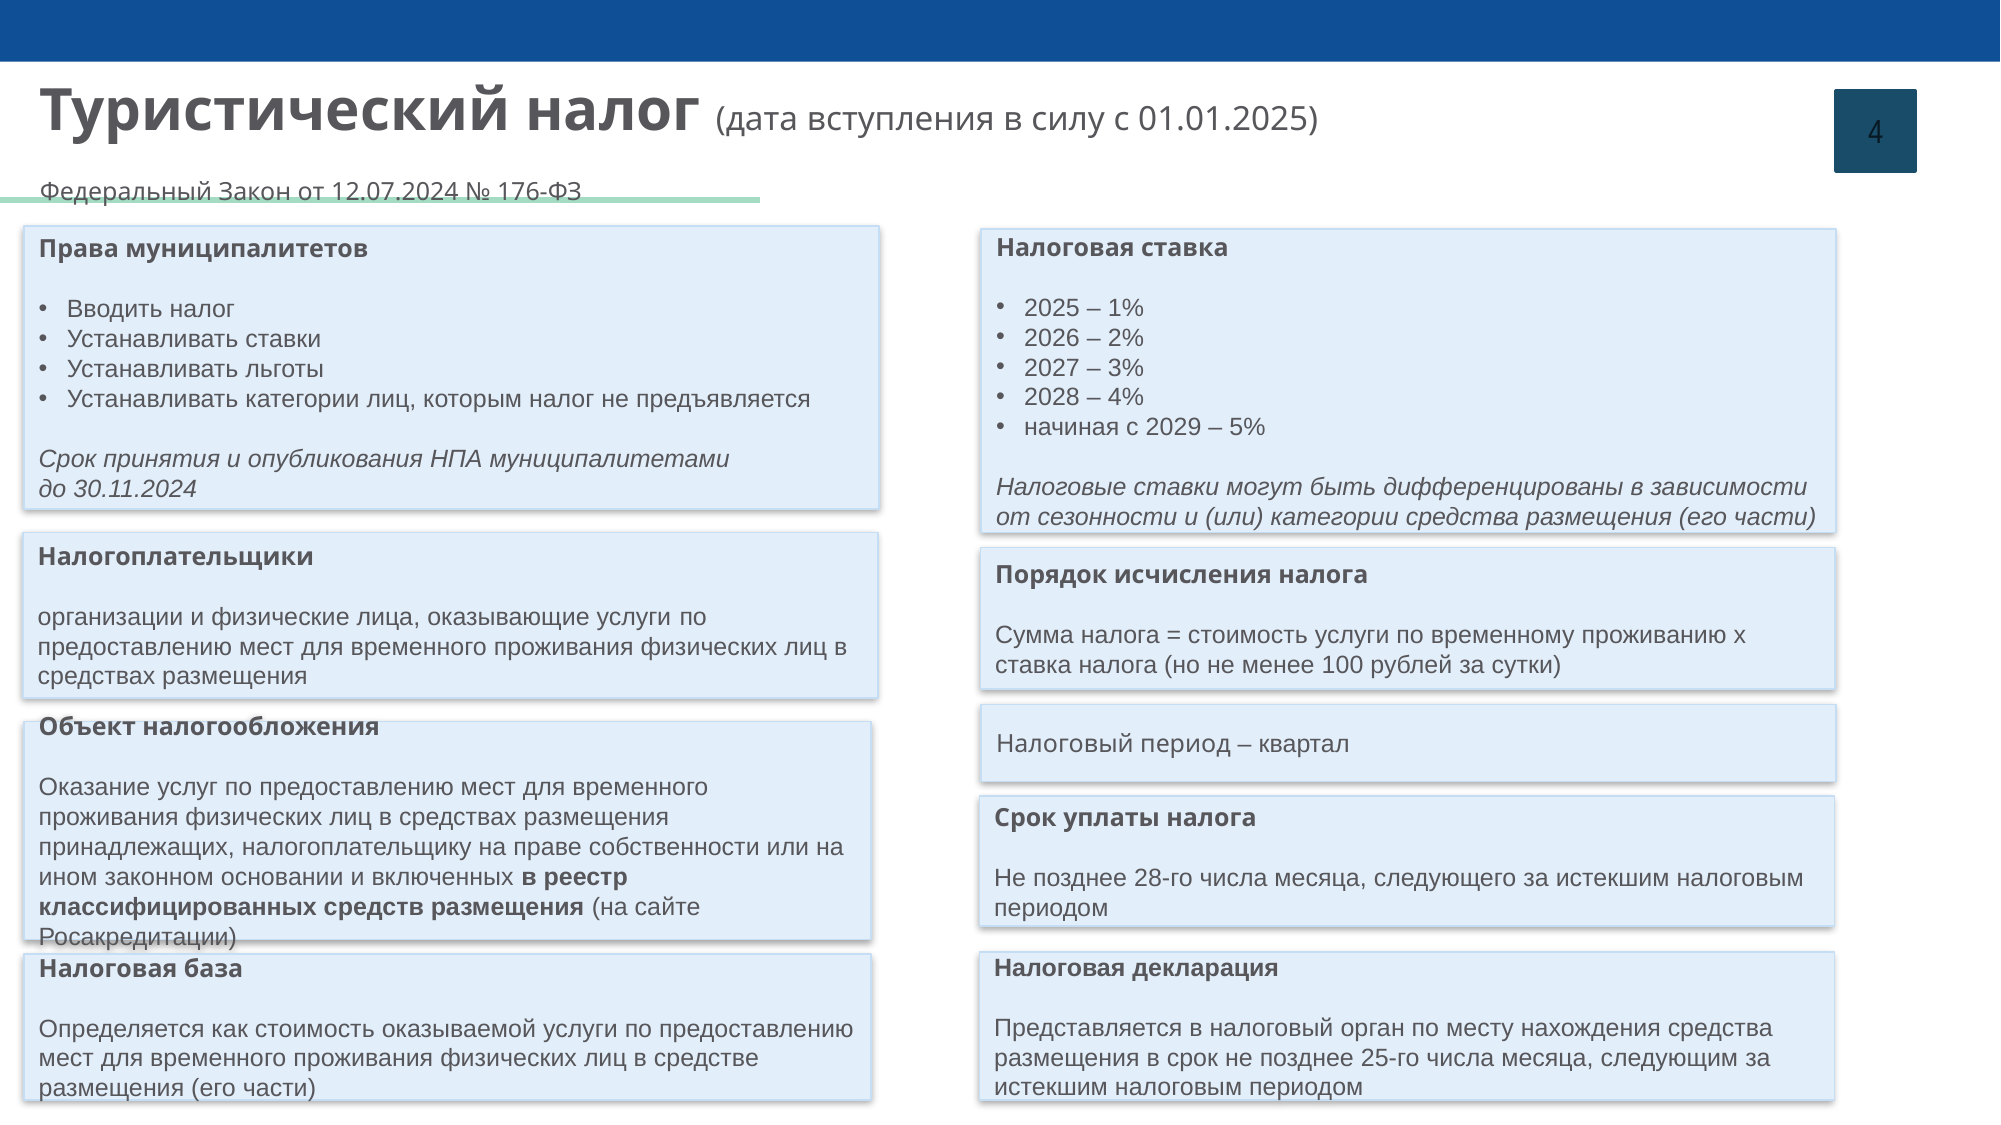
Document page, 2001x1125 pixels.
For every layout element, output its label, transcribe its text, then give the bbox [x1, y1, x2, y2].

text_box Налоговый период – квартал [980, 704, 1837, 782]
text_box Налоговая декларация Представляется в налоговый орган по месту нахождения средства размещения в срок не позднее 25-го числа месяца, следующим за истекшим налоговым периодом [979, 951, 1835, 1101]
text_box Налоговая ставка 2025 – 1% 2026 – 2% 2027 – 3% 2028 – 4% начиная с 2029 – 5% Налоговые ставки могут быть дифференцированы в зависимости от сезонности и (или) категории средства размещения (его части) [980, 228, 1837, 533]
text_box Налоговая база Определяется как стоимость оказываемой услуги по предоставлению мест для временного проживания физических лиц в средстве размещения (его части) [23, 953, 872, 1101]
text_box Срок уплаты налога Не позднее 28-го числа месяца, следующего за истекшим налоговым периодом [979, 795, 1835, 927]
text_box Права муниципалитетов Вводить налог Устанавливать ставки Устанавливать льготы Устанавливать категории лиц, которым налог не предъявляется Срок принятия и опубликования НПА муниципалитетами до 30.11.2024 [23, 225, 880, 510]
text_box Порядок исчисления налога Сумма налога = стоимость услуги по временному проживанию х ставка налога (но не менее 100 рублей за сутки) [980, 547, 1836, 690]
text_box Объект налогообложения Оказание услуг по предоставлению мест для временного проживания физических лиц в средствах размещения принадлежащих, налогоплательщику на праве собственности или на ином законном основании и включенных в реестр классифицированных средств размещения (на сайте Росакредитации) [23, 721, 872, 940]
text_box Туристический налог (дата вступления в силу с 01.01.2025) Федеральный Закон от 12.07.2024 № 176-ФЗ [25, 72, 1507, 213]
text_box Налогоплательщики организации и физические лица, оказывающие услуги по предоставлению мест для временного проживания физических лиц в средствах размещения [22, 532, 879, 699]
slide_number 3 [1836, 103, 1916, 164]
